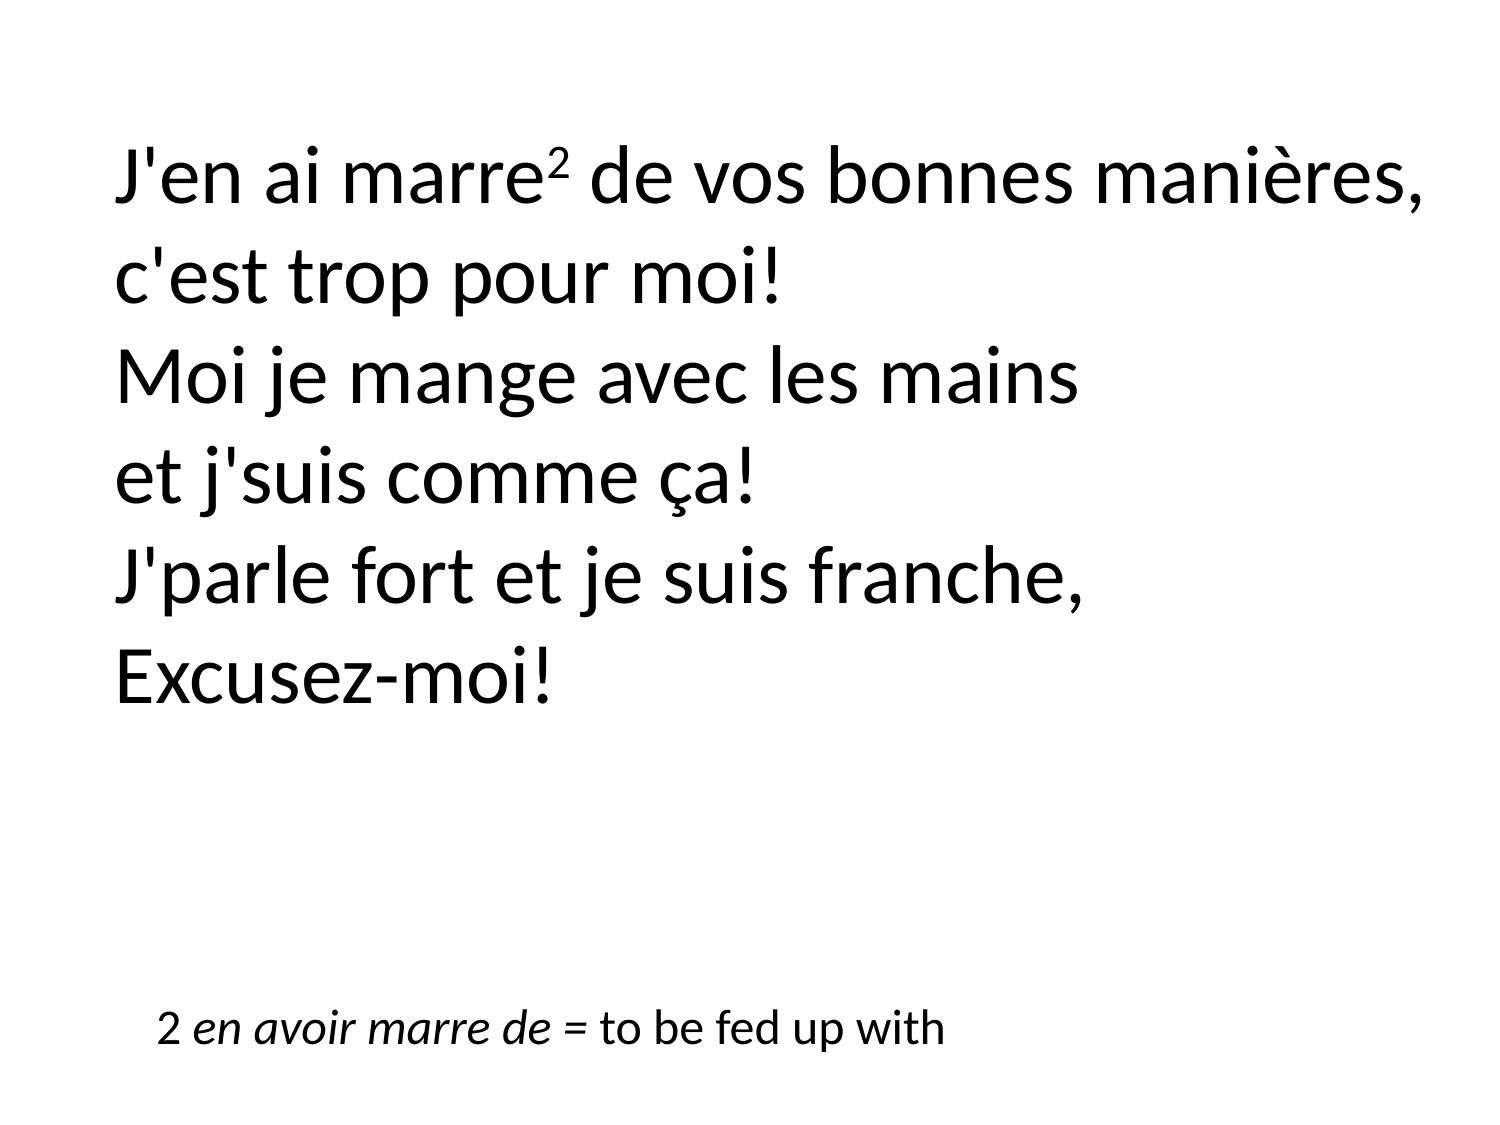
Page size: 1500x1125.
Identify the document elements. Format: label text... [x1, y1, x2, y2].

text_box 2 en avoir marre de = to be fed up with [141, 987, 962, 1063]
text_box J'en ai marre2 de vos bonnes manières, c'est trop pour moi! Moi je mange avec les mains et j'suis comme ça! J'parle fort et je suis franche, Excusez-moi! [99, 112, 1488, 1125]
